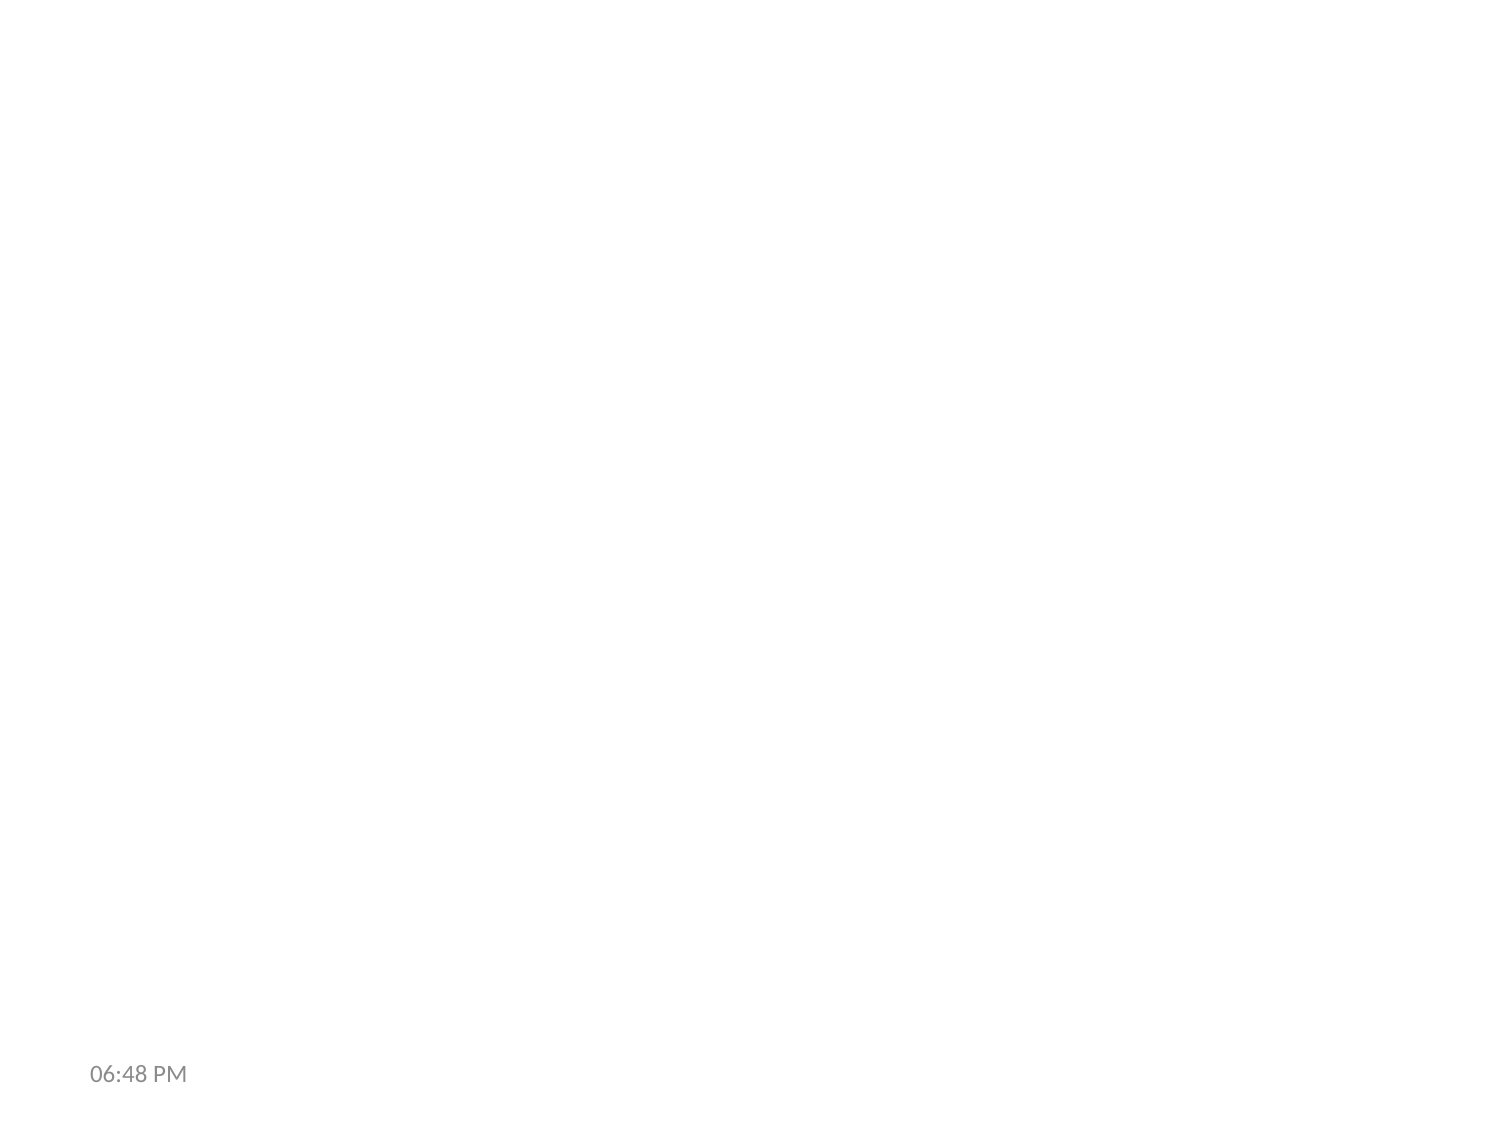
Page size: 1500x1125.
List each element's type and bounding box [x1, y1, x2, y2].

slide_number [75, 1042, 425, 1103]
